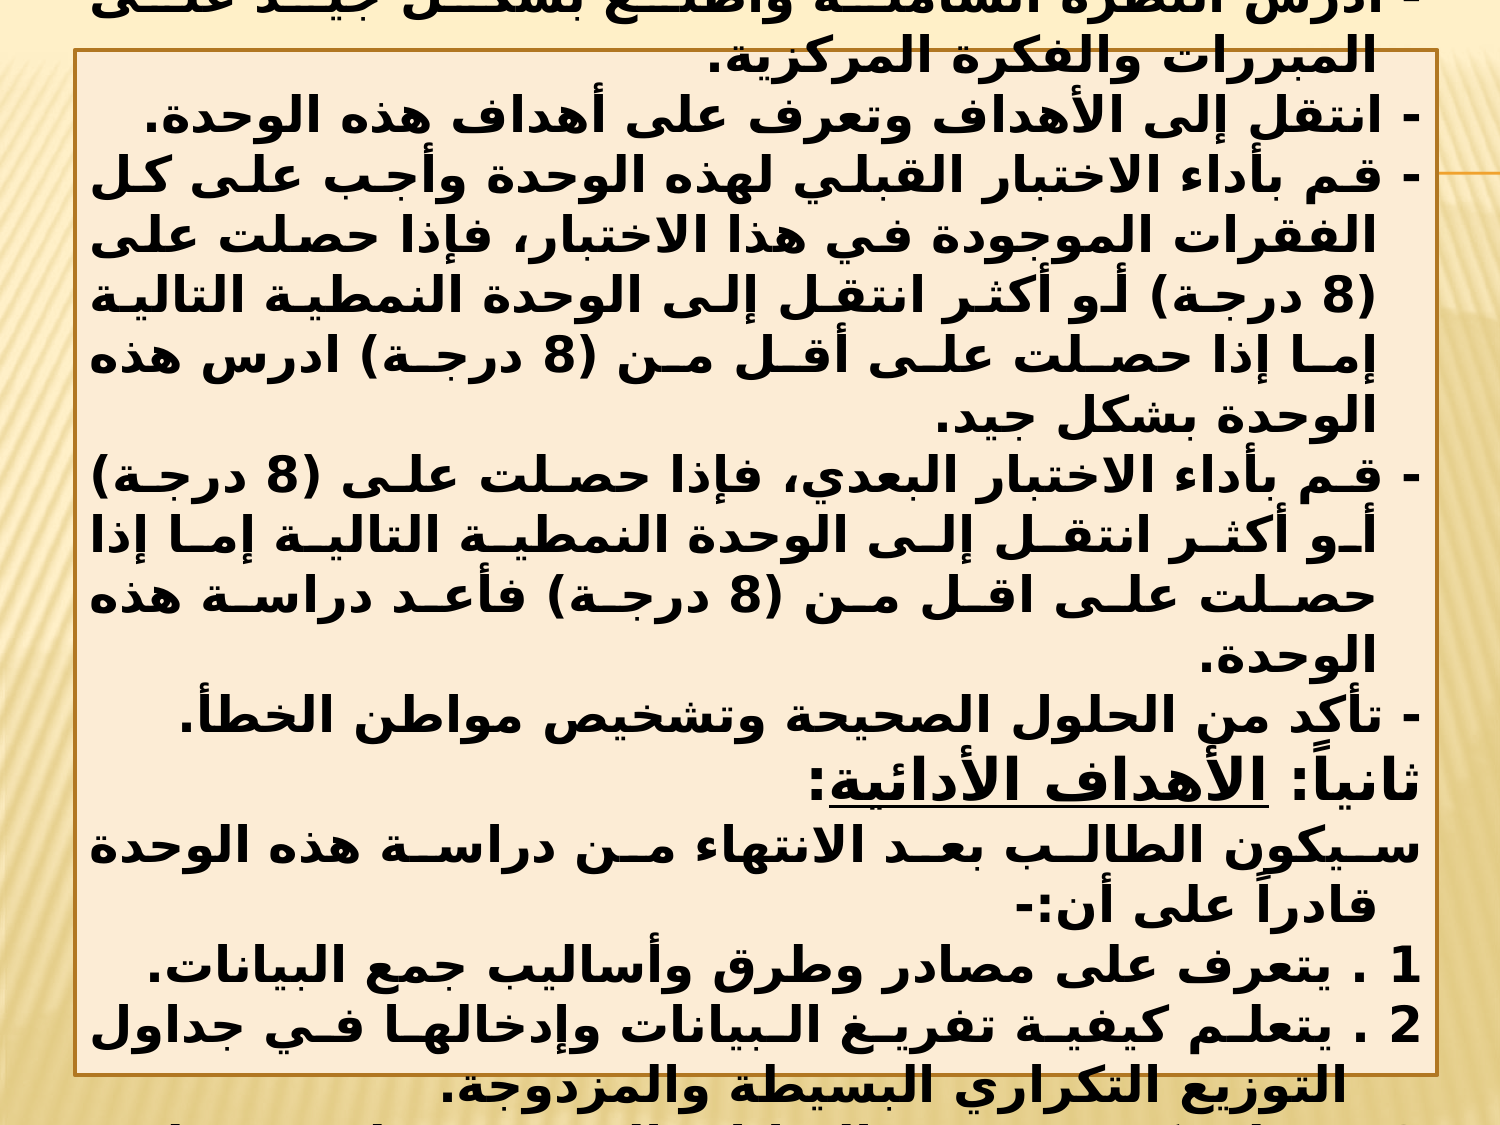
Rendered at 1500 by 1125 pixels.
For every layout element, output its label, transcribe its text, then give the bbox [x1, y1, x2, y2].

text_box 4 . التعليمات: - ادرس النظرة الشاملة وأطلع بشكل جيد على المبررات والفكرة المركزية. - انتقل إلى الأهداف وتعرف على أهداف هذه الوحدة. - قم بأداء الاختبار القبلي لهذه الوحدة وأجب على كل الفقرات الموجودة في هذا الاختبار، فإذا حصلت على (8 درجة) أو أكثر انتقل إلى الوحدة النمطية التالية إما إذا حصلت على أقل من (8 درجة) ادرس هذه الوحدة بشكل جيد. - قم بأداء الاختبار البعدي، فإذا حصلت على (8 درجة) أو أكثر انتقل إلى الوحدة النمطية التالية إما إذا حصلت على اقل من (8 درجة) فأعد دراسة هذه الوحدة. - تأكد من الحلول الصحيحة وتشخيص مواطن الخطأ. ثانياً: الأهداف الأدائية: سيكون الطالب بعد الانتهاء من دراسة هذه الوحدة قادراً على أن:- 1 . يتعرف على مصادر وطرق وأساليب جمع البيانات. 2 . يتعلم كيفية تفريغ البيانات وإدخالها في جداول التوزيع التكراري البسيطة والمزدوجة. 3 . يتعلم كيفية رسم البيانات المبوبة وبطرق مختلفة للرسم البياني لتوضيحها وسهولة فهمها. [73, 48, 1439, 1077]
